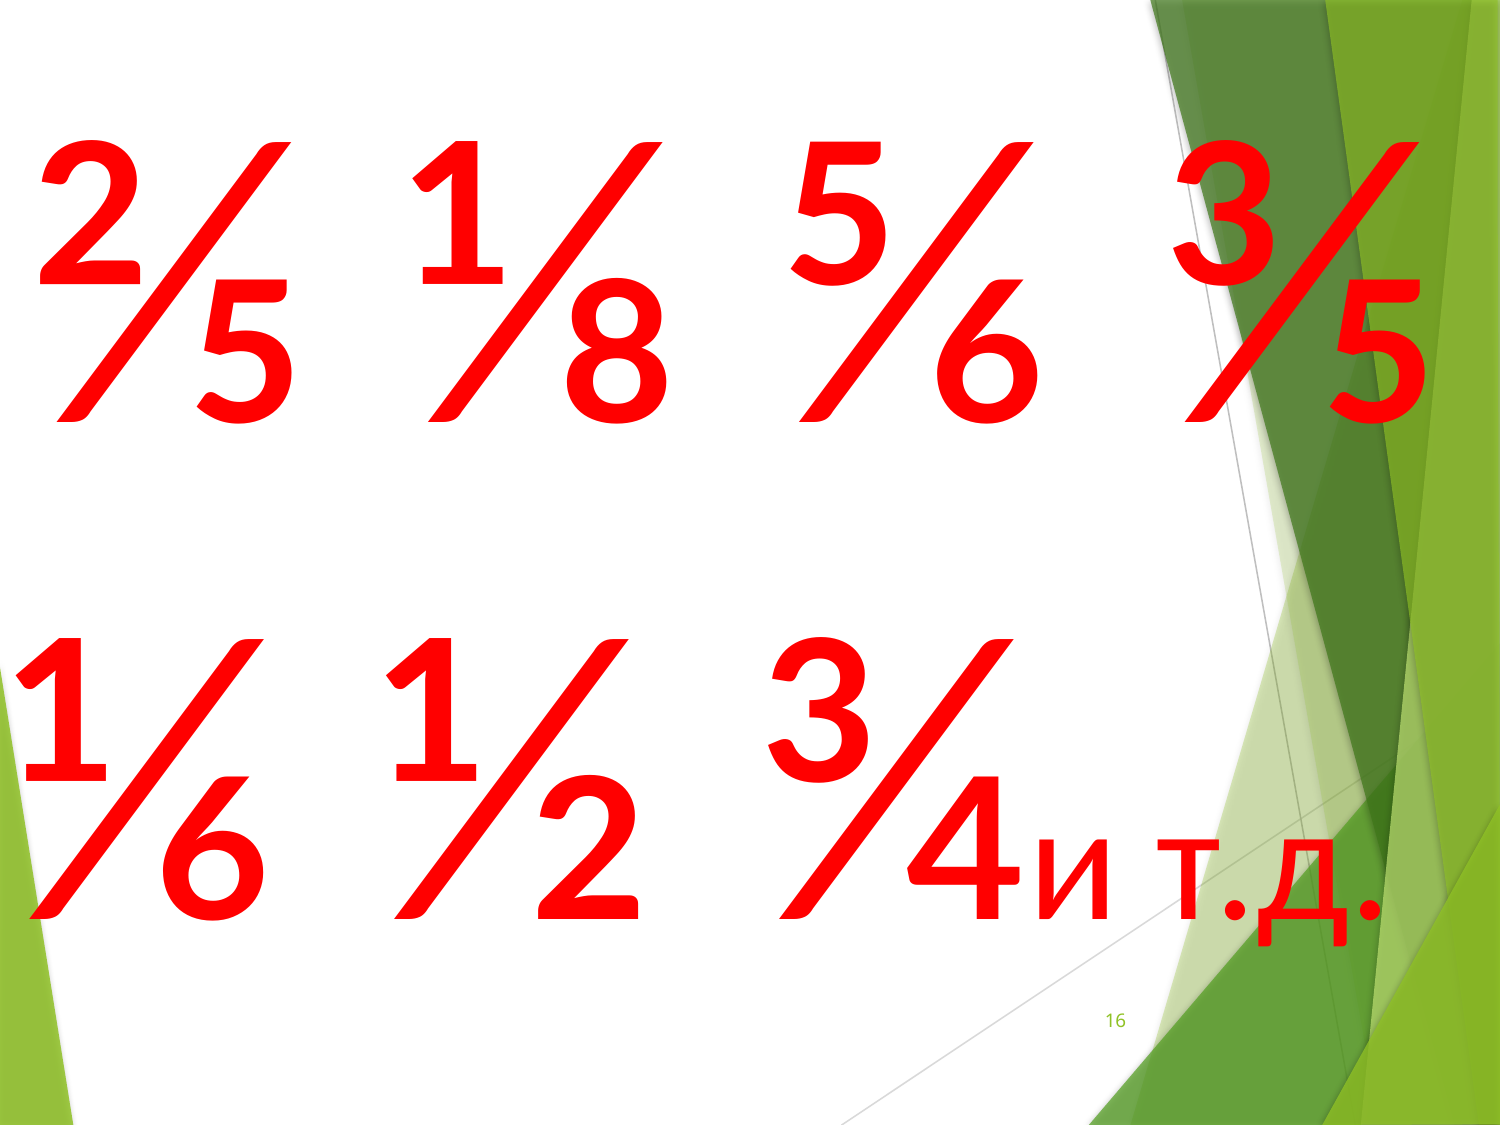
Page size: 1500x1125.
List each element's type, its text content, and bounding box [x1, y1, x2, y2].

slide_number 16 [1057, 991, 1142, 1051]
title ⅖ ⅛ ⅚ ⅗ ⅙ ½ ¾и т.д. [0, 0, 1500, 1090]
